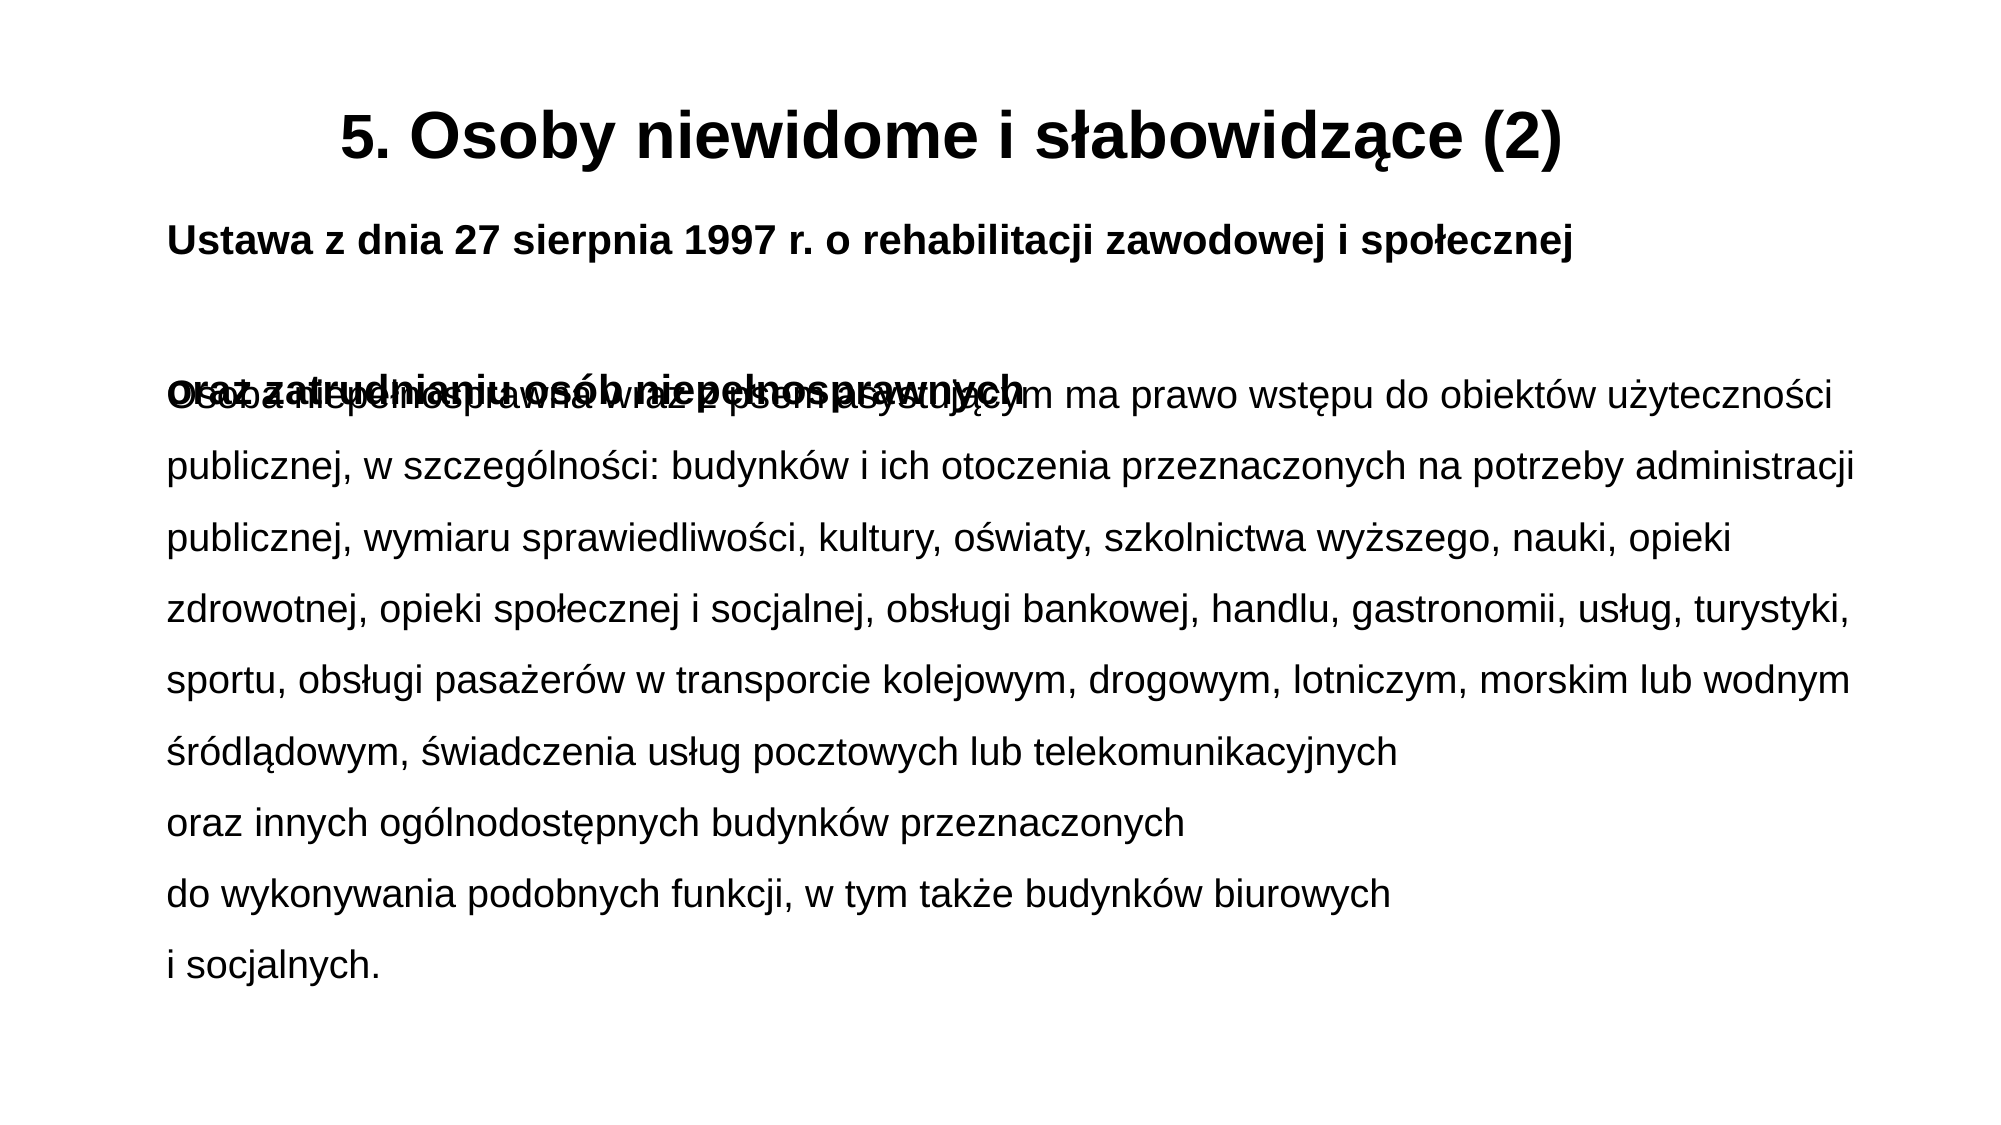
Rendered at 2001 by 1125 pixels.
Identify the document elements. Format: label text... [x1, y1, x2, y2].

text_box Osoba niepełnosprawna wraz z psem asystującym ma prawo wstępu do obiektów użyteczności publicznej, w szczególności: budynków i ich otoczenia przeznaczonych na potrzeby administracji publicznej, wymiaru sprawiedliwości, kultury, oświaty, szkolnictwa wyższego, nauki, opieki zdrowotnej, opieki społecznej i socjalnej, obsługi bankowej, handlu, gastronomii, usług, turystyki, sportu, obsługi pasażerów w transporcie kolejowym, drogowym, lotniczym, morskim lub wodnym śródlądowym, świadczenia usług pocztowych lub telekomunikacyjnych oraz innych ogólnodostępnych budynków przeznaczonych do wykonywania podobnych funkcji, w tym także budynków biurowych i socjalnych. [86, 338, 1908, 994]
text_box Ustawa z dnia 27 sierpnia 1997 r. o rehabilitacji zawodowej i społecznej oraz zatrudnianiu osób niepełnosprawnych [152, 180, 1601, 338]
text_box 5. Osoby niewidome i słabowidzące (2) [325, 44, 1669, 180]
